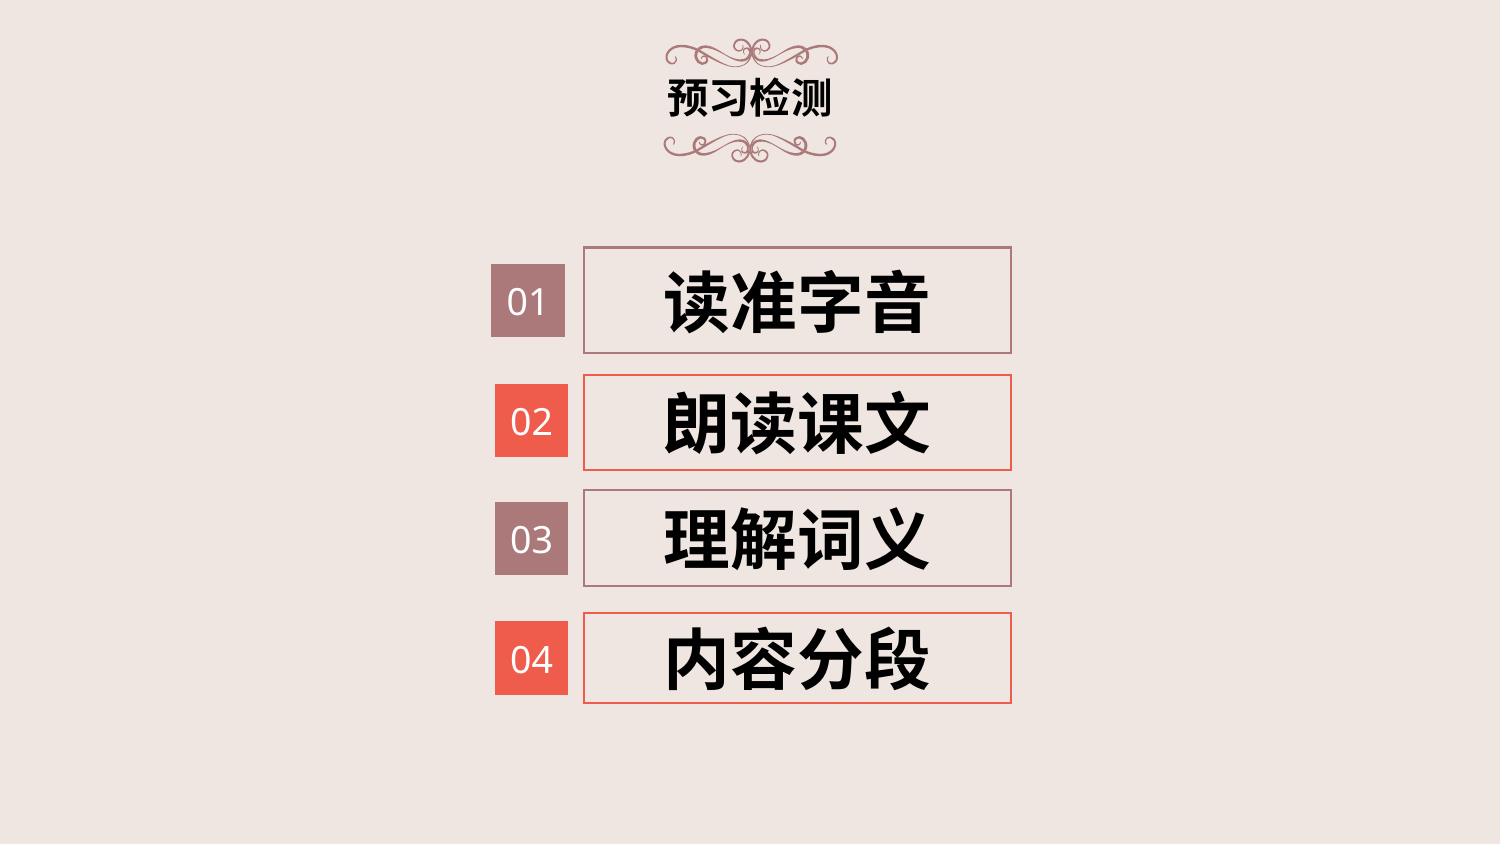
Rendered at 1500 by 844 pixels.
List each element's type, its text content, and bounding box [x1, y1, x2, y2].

title 预习检测 [352, 70, 1148, 131]
text_box 朗读课文 [583, 374, 1012, 471]
text_box 04 [495, 621, 568, 695]
text_box 内容分段 [583, 612, 1012, 704]
text_box 03 [495, 502, 568, 575]
text_box 01 [491, 264, 565, 337]
text_box 理解词义 [583, 489, 1012, 587]
text_box 读准字音 [583, 246, 1012, 354]
text_box 02 [495, 384, 568, 457]
